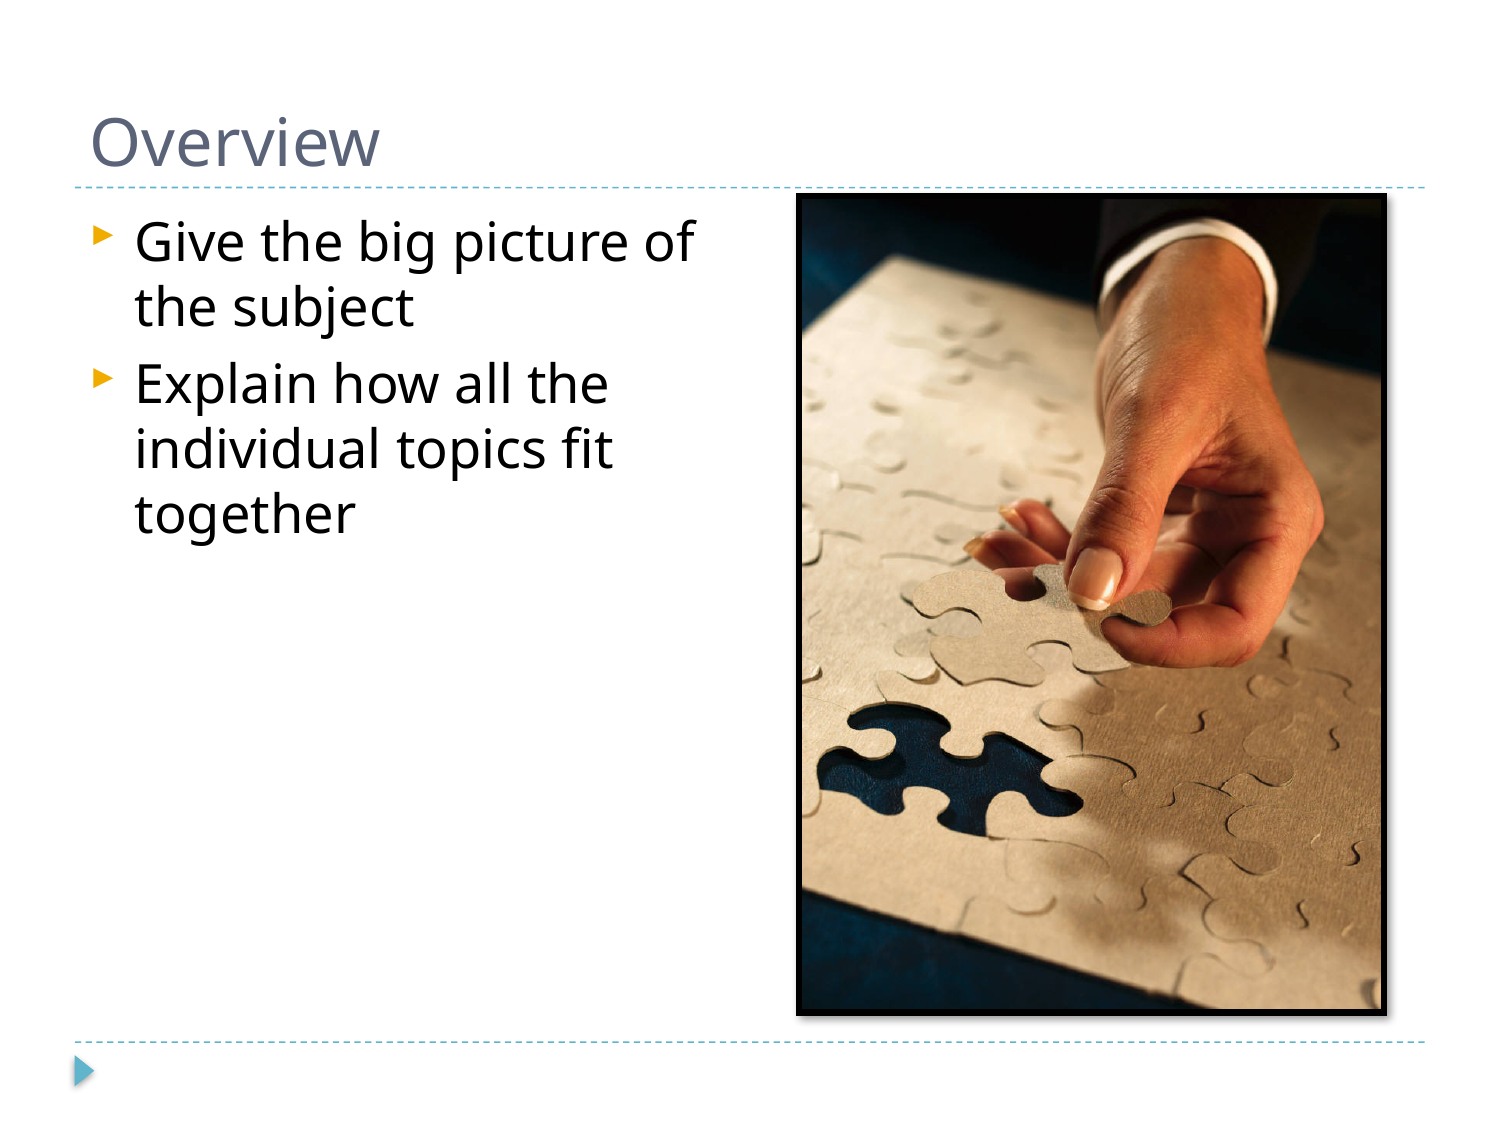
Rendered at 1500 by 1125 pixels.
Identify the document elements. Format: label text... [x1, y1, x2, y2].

list Give the big picture of the subject Explain how all the individual topics fit together [75, 200, 738, 1010]
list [801, 199, 1381, 1010]
title Overview [75, 37, 1425, 188]
